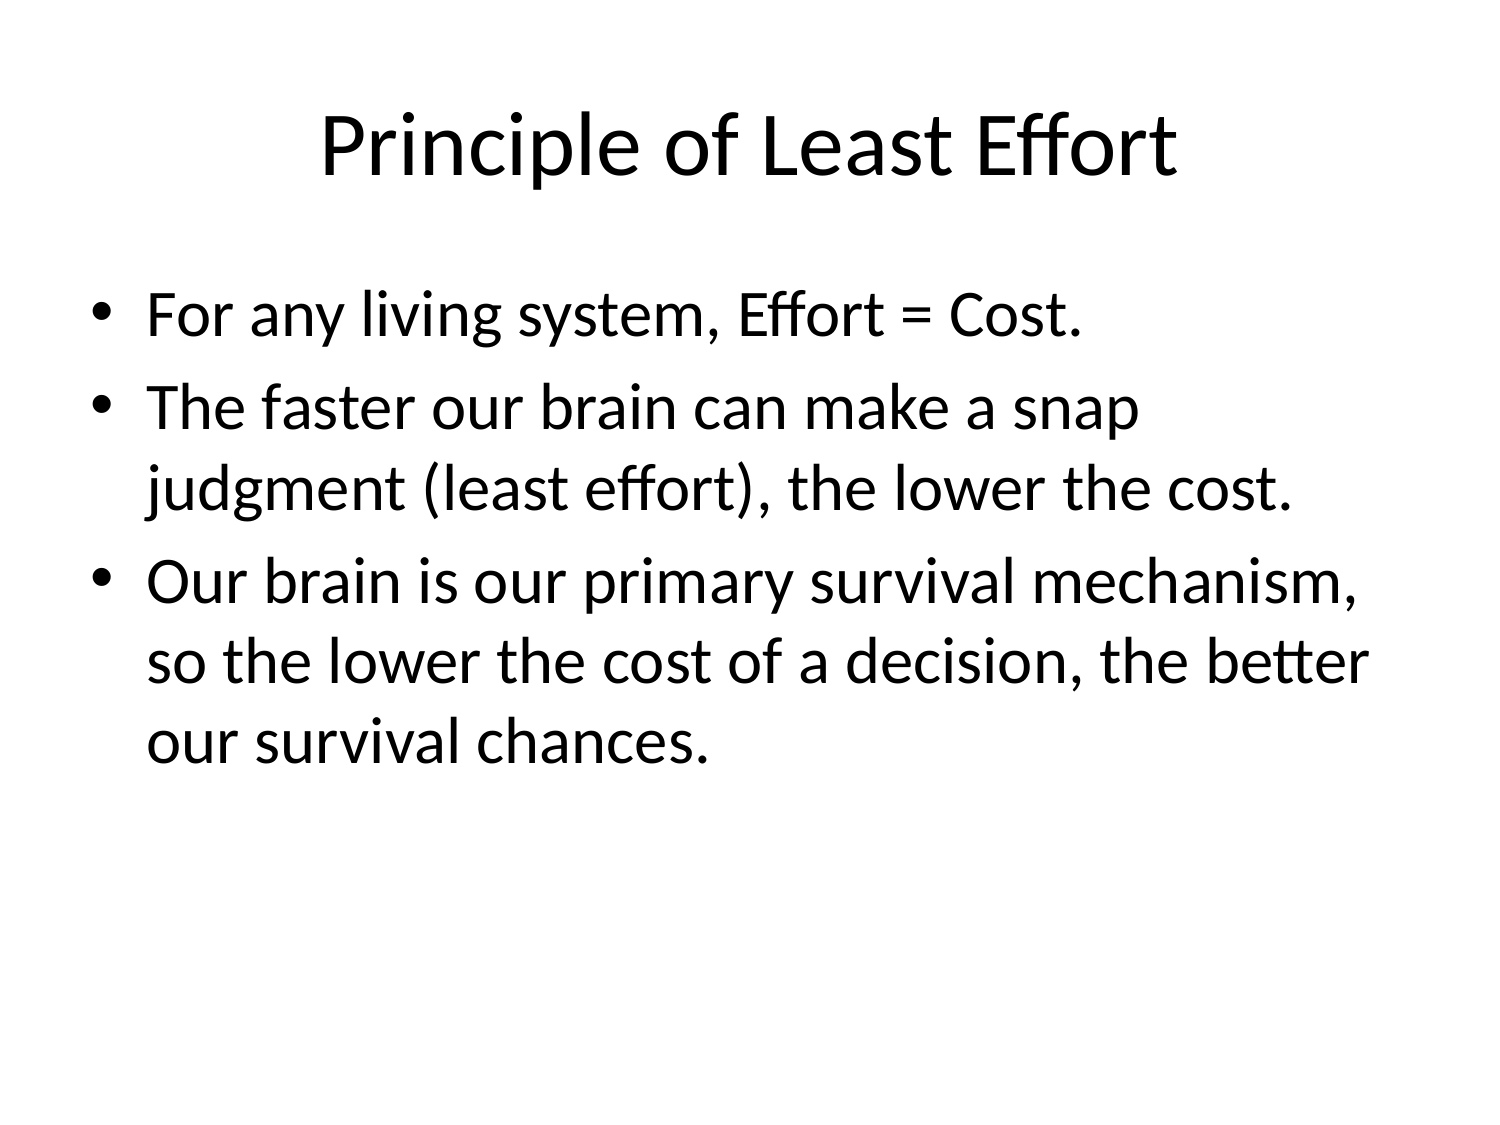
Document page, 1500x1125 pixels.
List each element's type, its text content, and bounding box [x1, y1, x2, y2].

title Principle of Least Effort [75, 45, 1425, 233]
list For any living system, Effort = Cost. The faster our brain can make a snap judgment (least effort), the lower the cost. Our brain is our primary survival mechanism, so the lower the cost of a decision, the better our survival chances. [75, 262, 1425, 1005]
